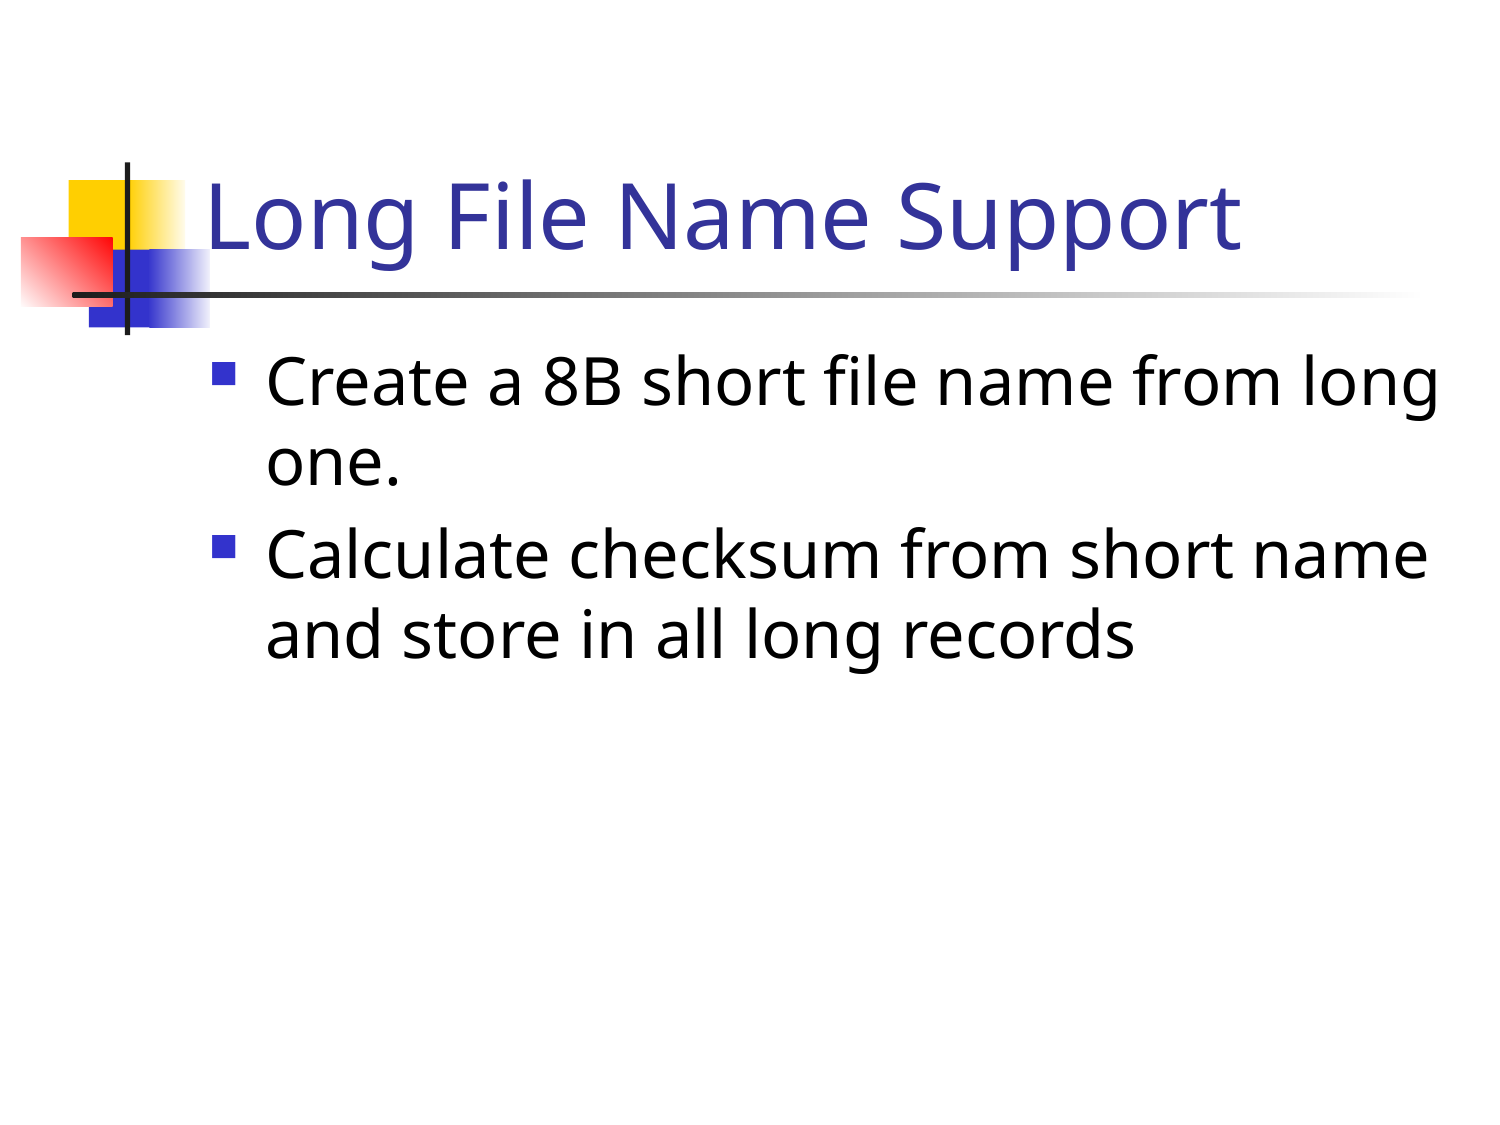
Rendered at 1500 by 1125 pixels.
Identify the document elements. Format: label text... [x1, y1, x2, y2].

list Create a 8B short file name from long one. Calculate checksum from short name and store in all long records [193, 330, 1470, 1007]
title Long File Name Support [188, 34, 1468, 276]
